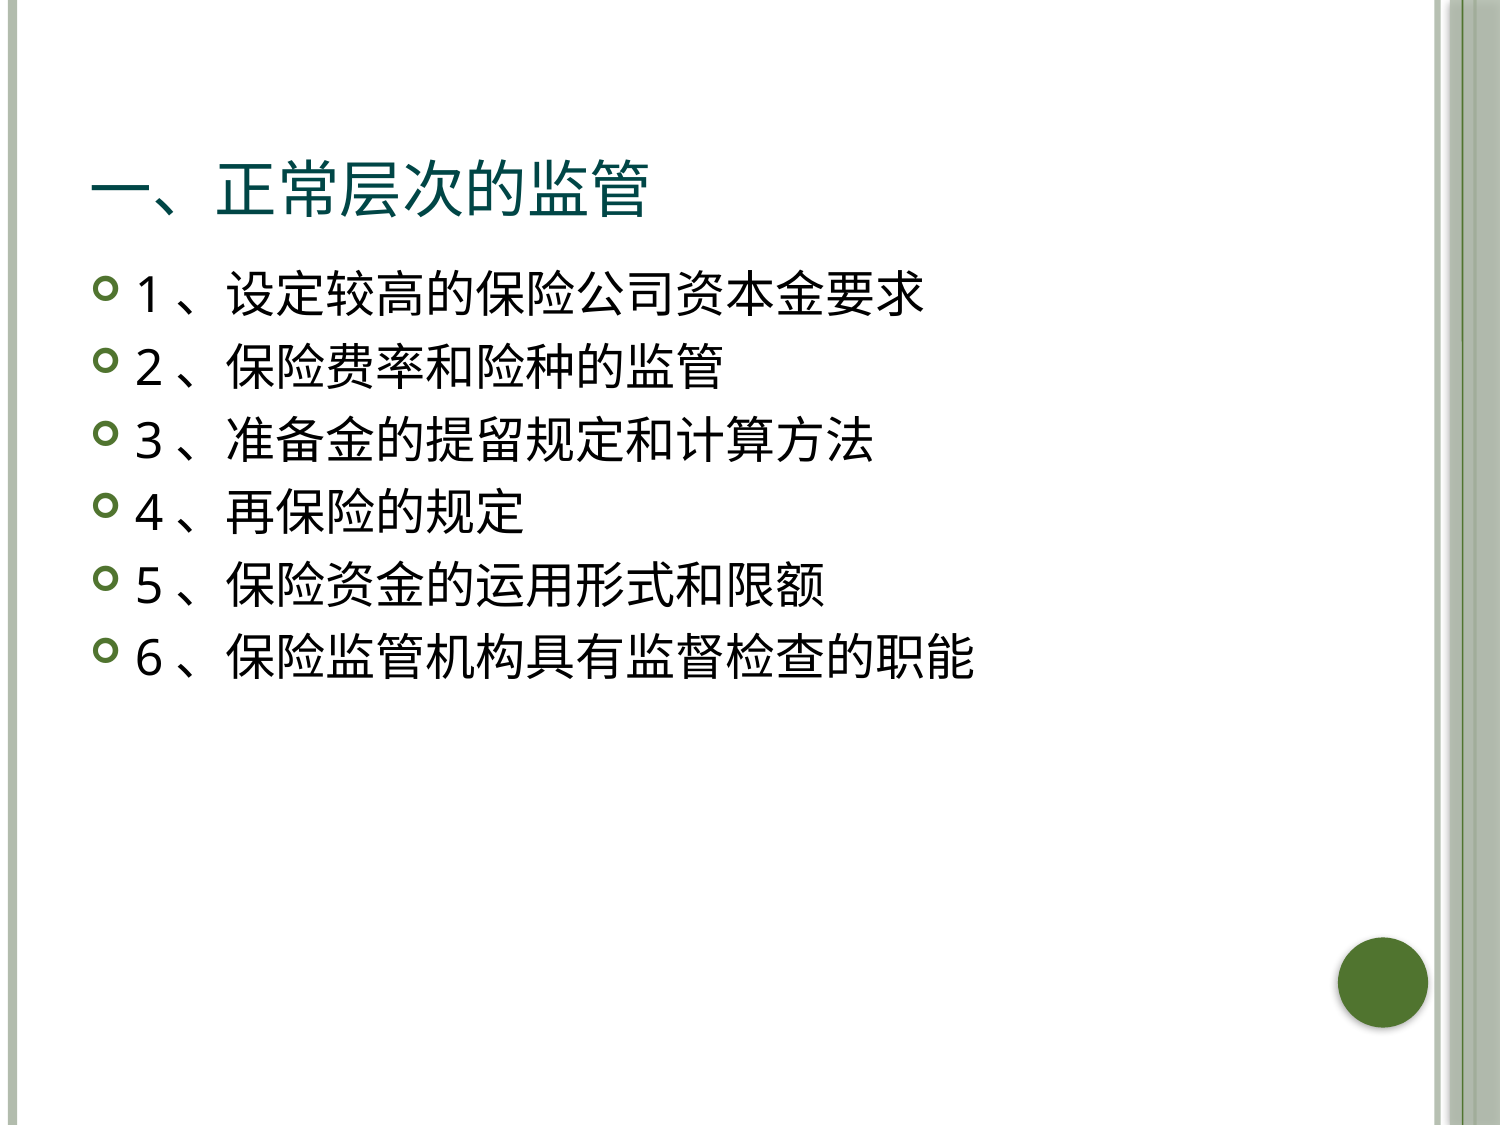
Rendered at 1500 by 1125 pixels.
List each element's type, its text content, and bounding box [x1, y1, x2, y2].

list 1、设定较高的保险公司资本金要求 2、保险费率和险种的监管 3、准备金的提留规定和计算方法 4、再保险的规定 5、保险资金的运用形式和限额 6、保险监管机构具有监督检查的职能 [74, 255, 1426, 941]
title 一、正常层次的监管 [75, 45, 1300, 233]
